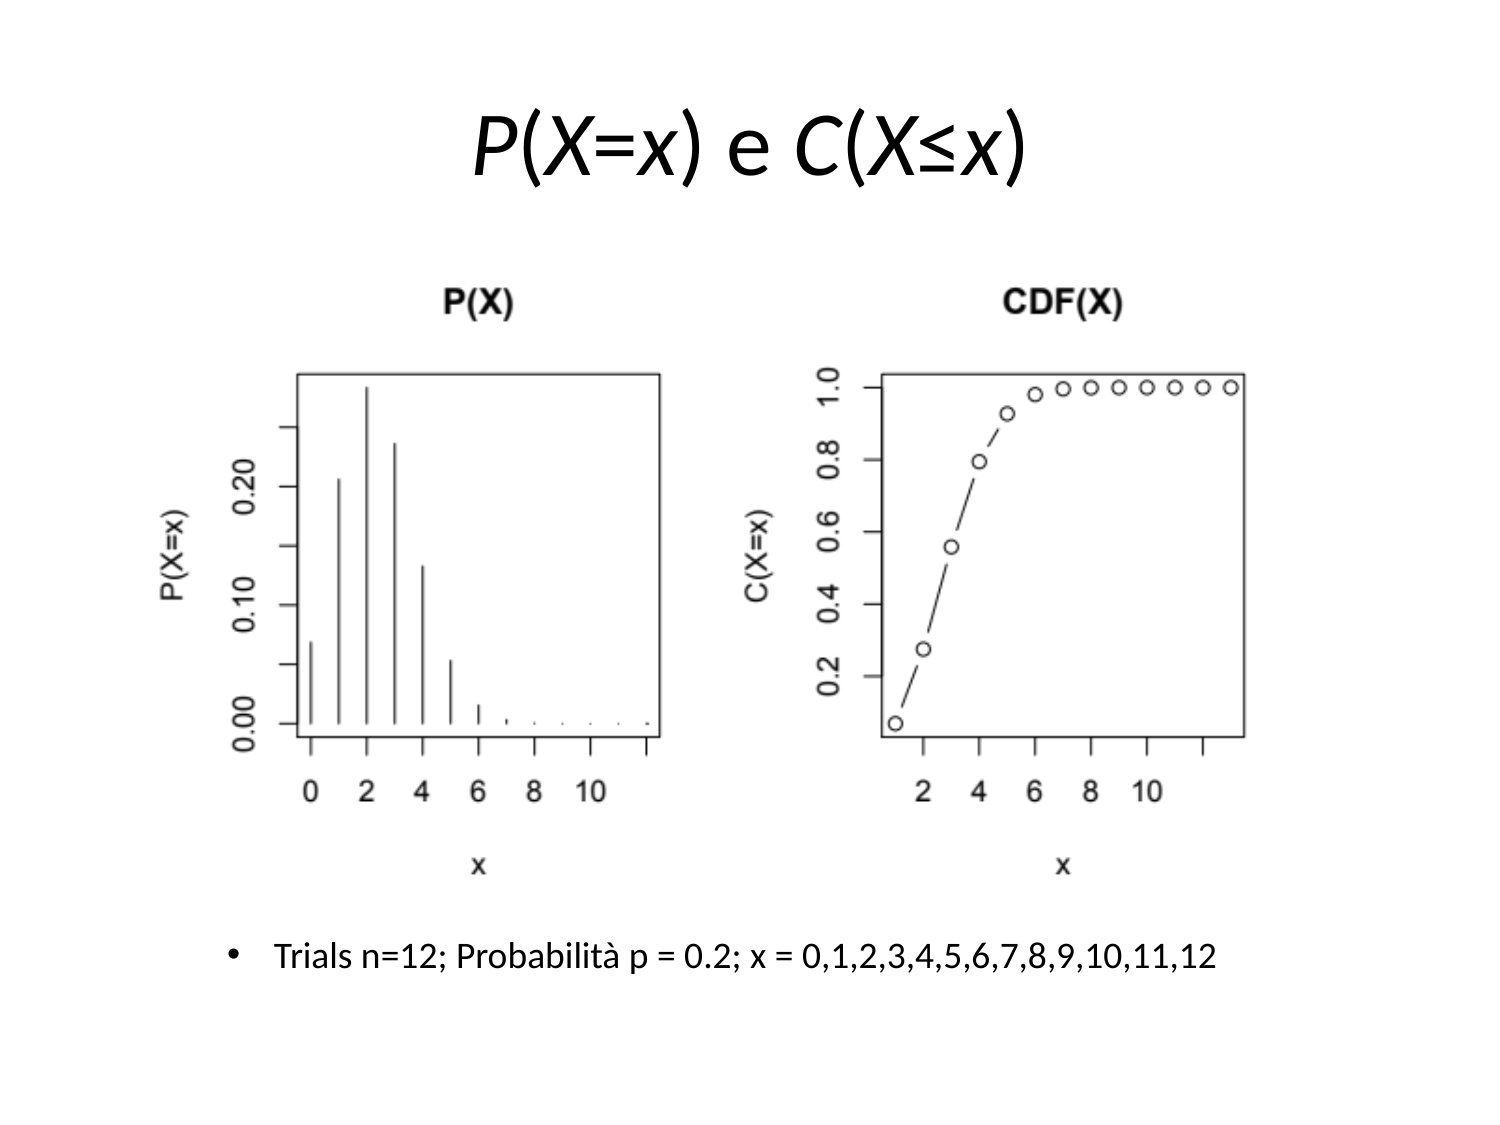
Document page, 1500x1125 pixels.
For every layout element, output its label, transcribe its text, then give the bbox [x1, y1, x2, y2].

title P(X=x) e C(X≤x) [75, 45, 1425, 233]
text_box Trials n=12; Probabilità p = 0.2; x = 0,1,2,3,4,5,6,7,8,9,10,11,12 [212, 924, 1287, 984]
picture [150, 262, 1316, 899]
